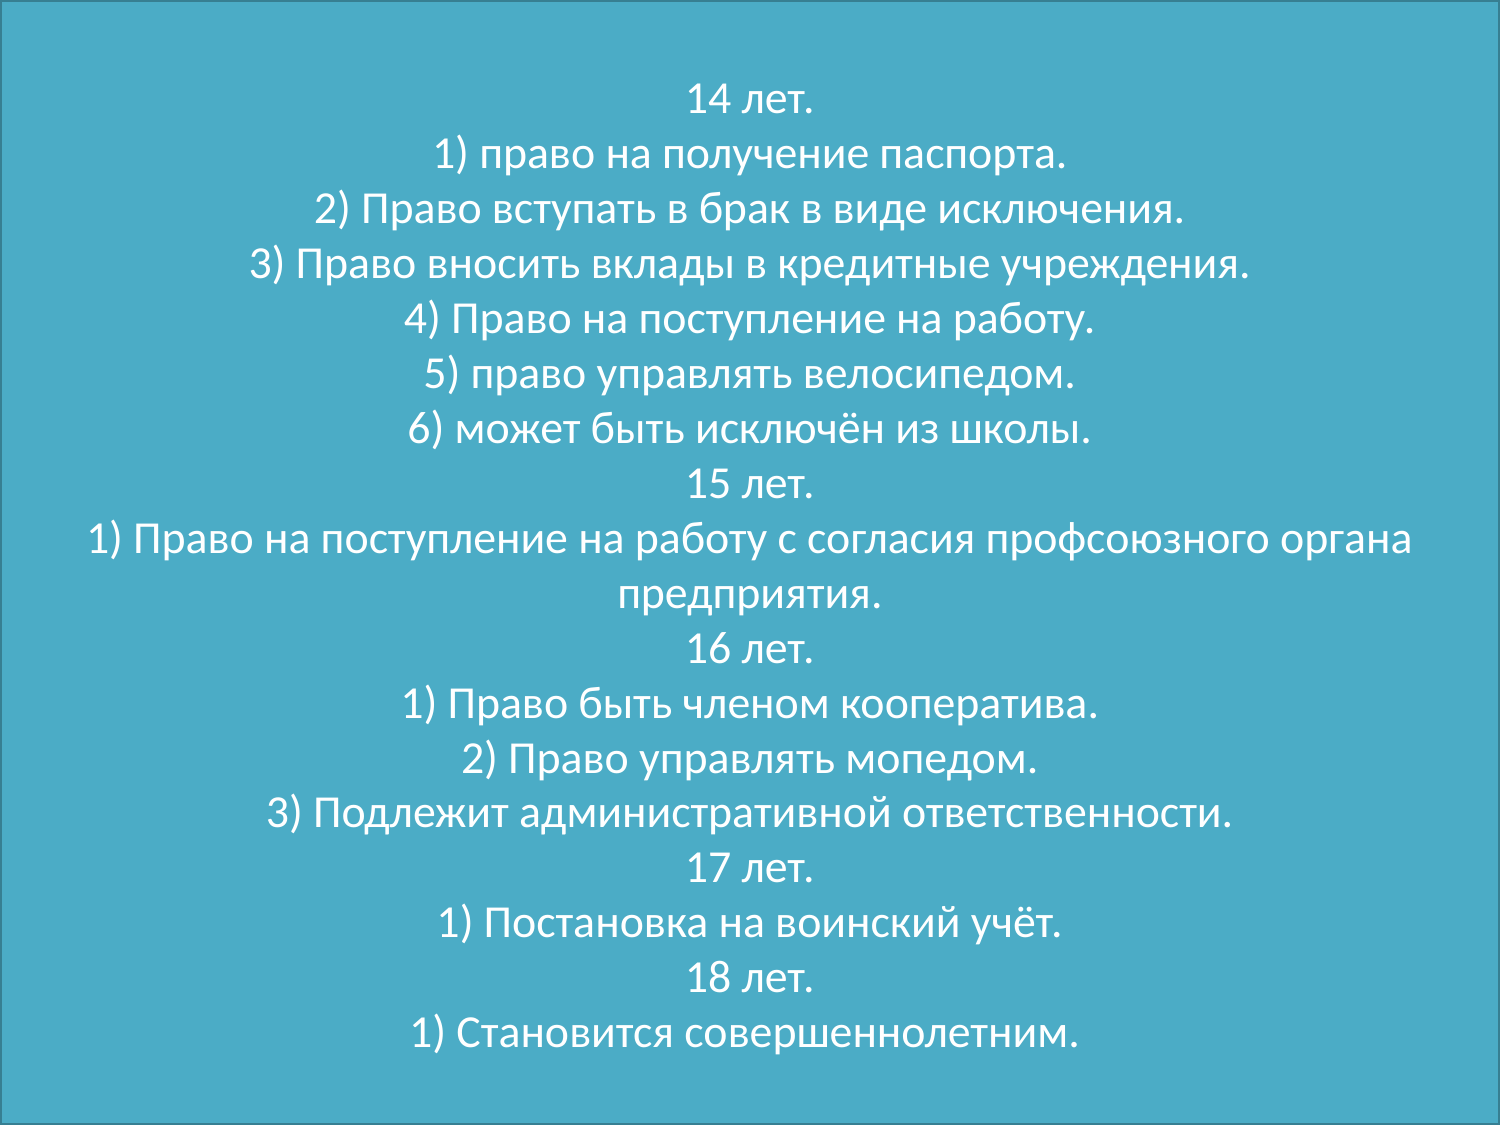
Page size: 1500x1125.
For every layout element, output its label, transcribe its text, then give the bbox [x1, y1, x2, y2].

footer www.sliderpoint.org [512, 1042, 988, 1103]
title 14 лет. 1) право на получение паспорта. 2) Право вступать в брак в виде исключения. 3) Право вносить вклады в кредитные учреждения. 4) Право на поступление на работу. 5) право управлять велосипедом. 6) может быть исключён из школы. 15 лет. 1) Право на поступление на работу с согласия профсоюзного органа предприятия. 16 лет. 1) Право быть членом кооператива. 2) Право управлять мопедом. 3) Подлежит административной ответственности. 17 лет. 1) Постановка на воинский учёт. 18 лет. 1) Становится совершеннолетним. [0, 0, 1500, 1125]
